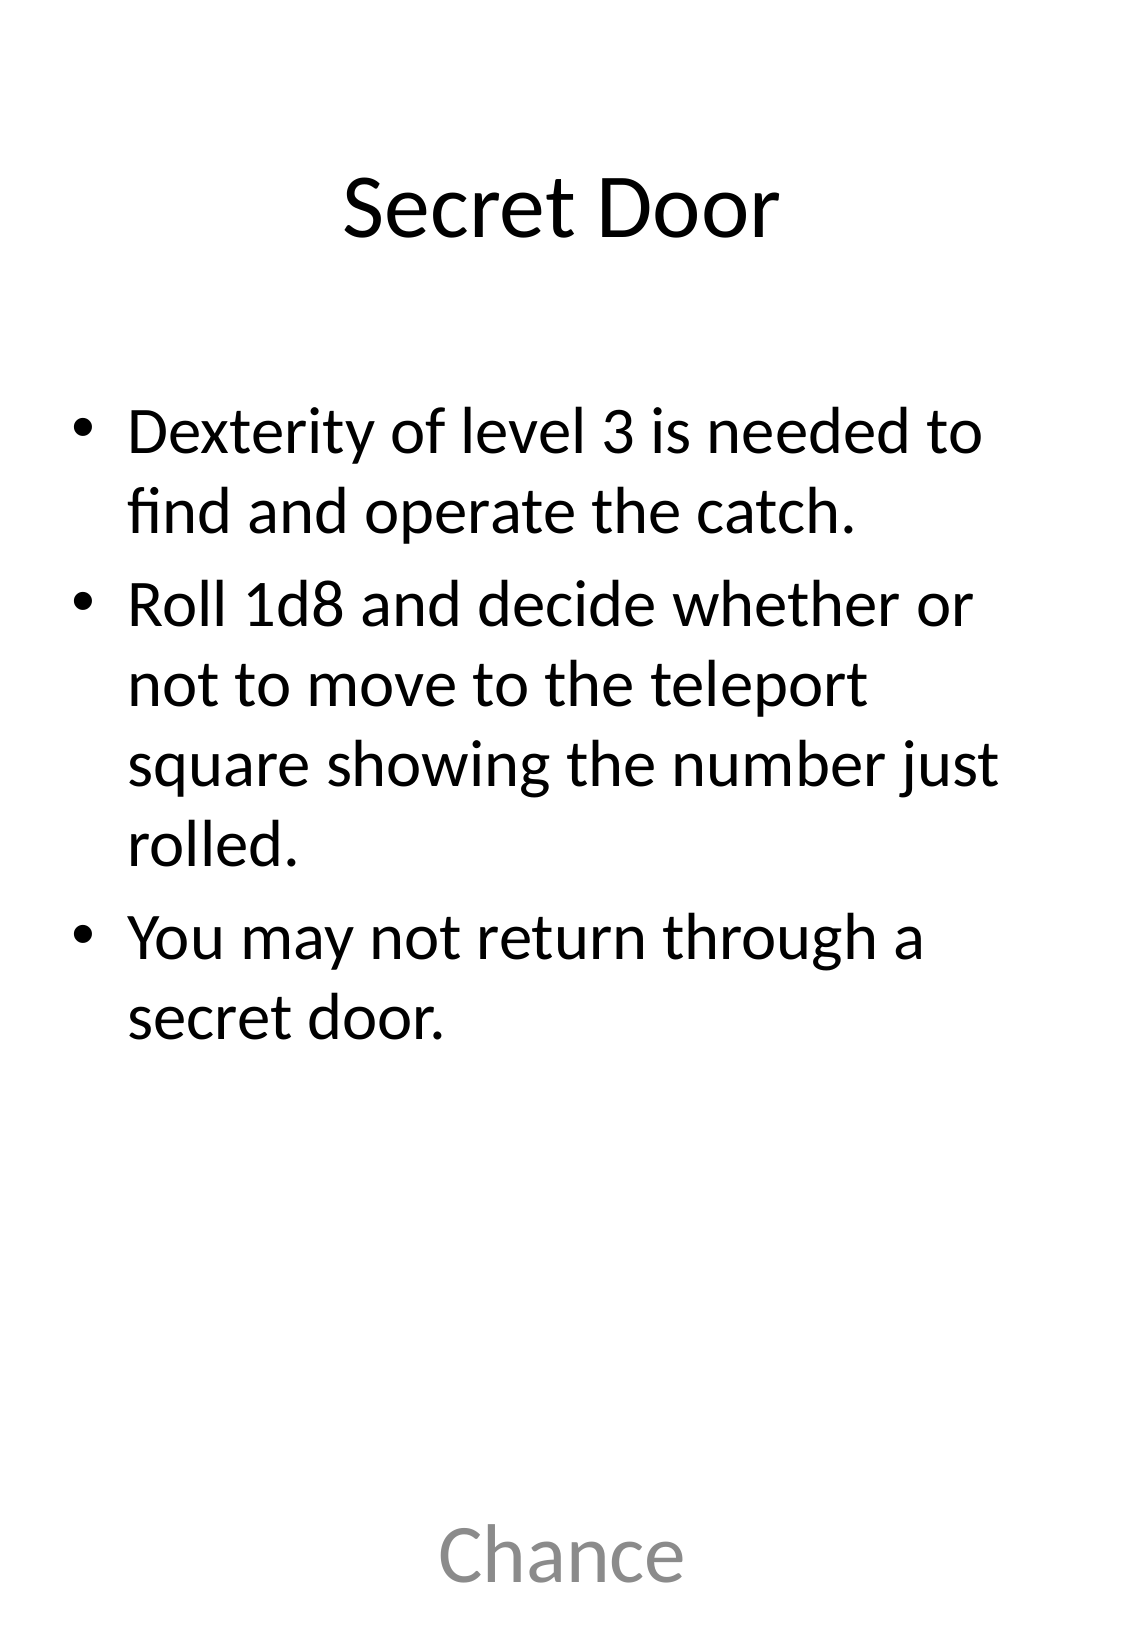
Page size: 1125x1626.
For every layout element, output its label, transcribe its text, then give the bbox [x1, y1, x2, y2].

title Secret Door [56, 65, 1069, 336]
list Dexterity of level 3 is needed to find and operate the catch. Roll 1d8 and decide whether or not to move to the teleport square showing the number just rolled. You may not return through a secret door. [56, 379, 1069, 1452]
footer Chance [384, 1506, 741, 1593]
